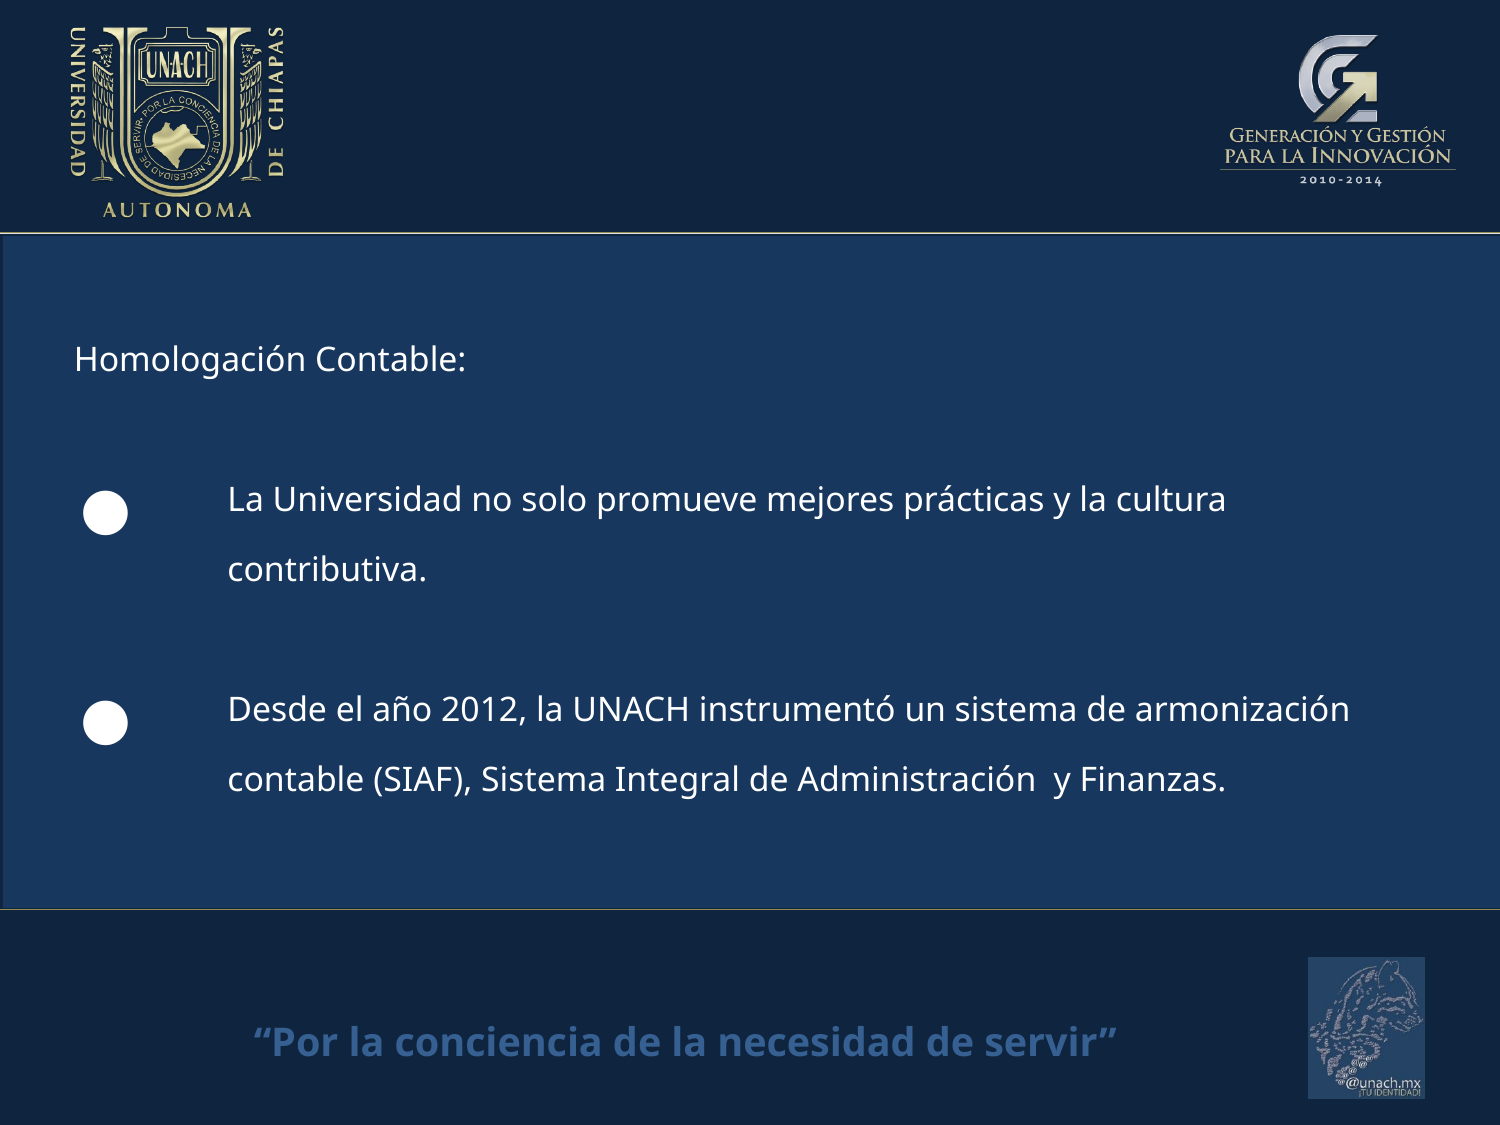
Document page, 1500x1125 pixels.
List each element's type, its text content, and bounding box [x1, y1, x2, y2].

picture [1184, 11, 1483, 212]
text_box Homologación Contable: La Universidad no solo promueve mejores prácticas y la cultura contributiva. Desde el año 2012, la UNACH instrumentó un sistema de armonización contable (SIAF), Sistema Integral de Administración y Finanzas. [64, 251, 1428, 900]
picture [1308, 957, 1425, 1099]
picture [12, 10, 344, 232]
